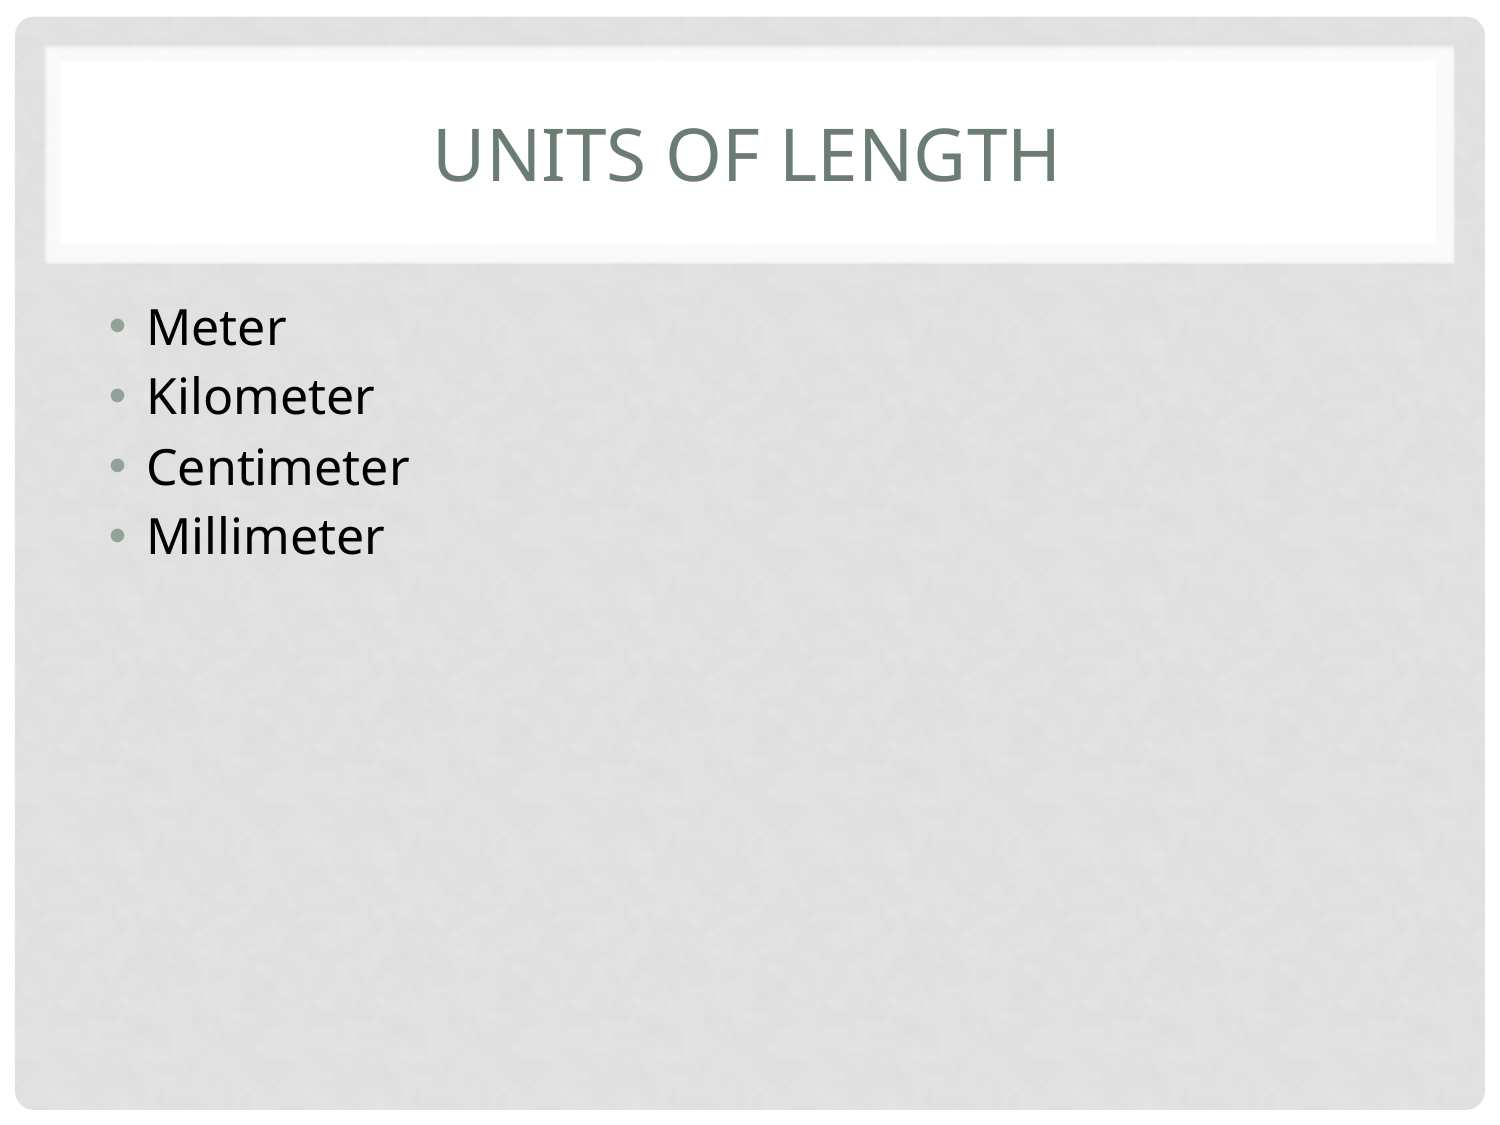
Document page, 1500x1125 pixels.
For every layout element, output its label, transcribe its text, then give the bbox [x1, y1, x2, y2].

list Meter Kilometer Centimeter Millimeter [75, 287, 1425, 1005]
title Units of Length [69, 66, 1425, 238]
